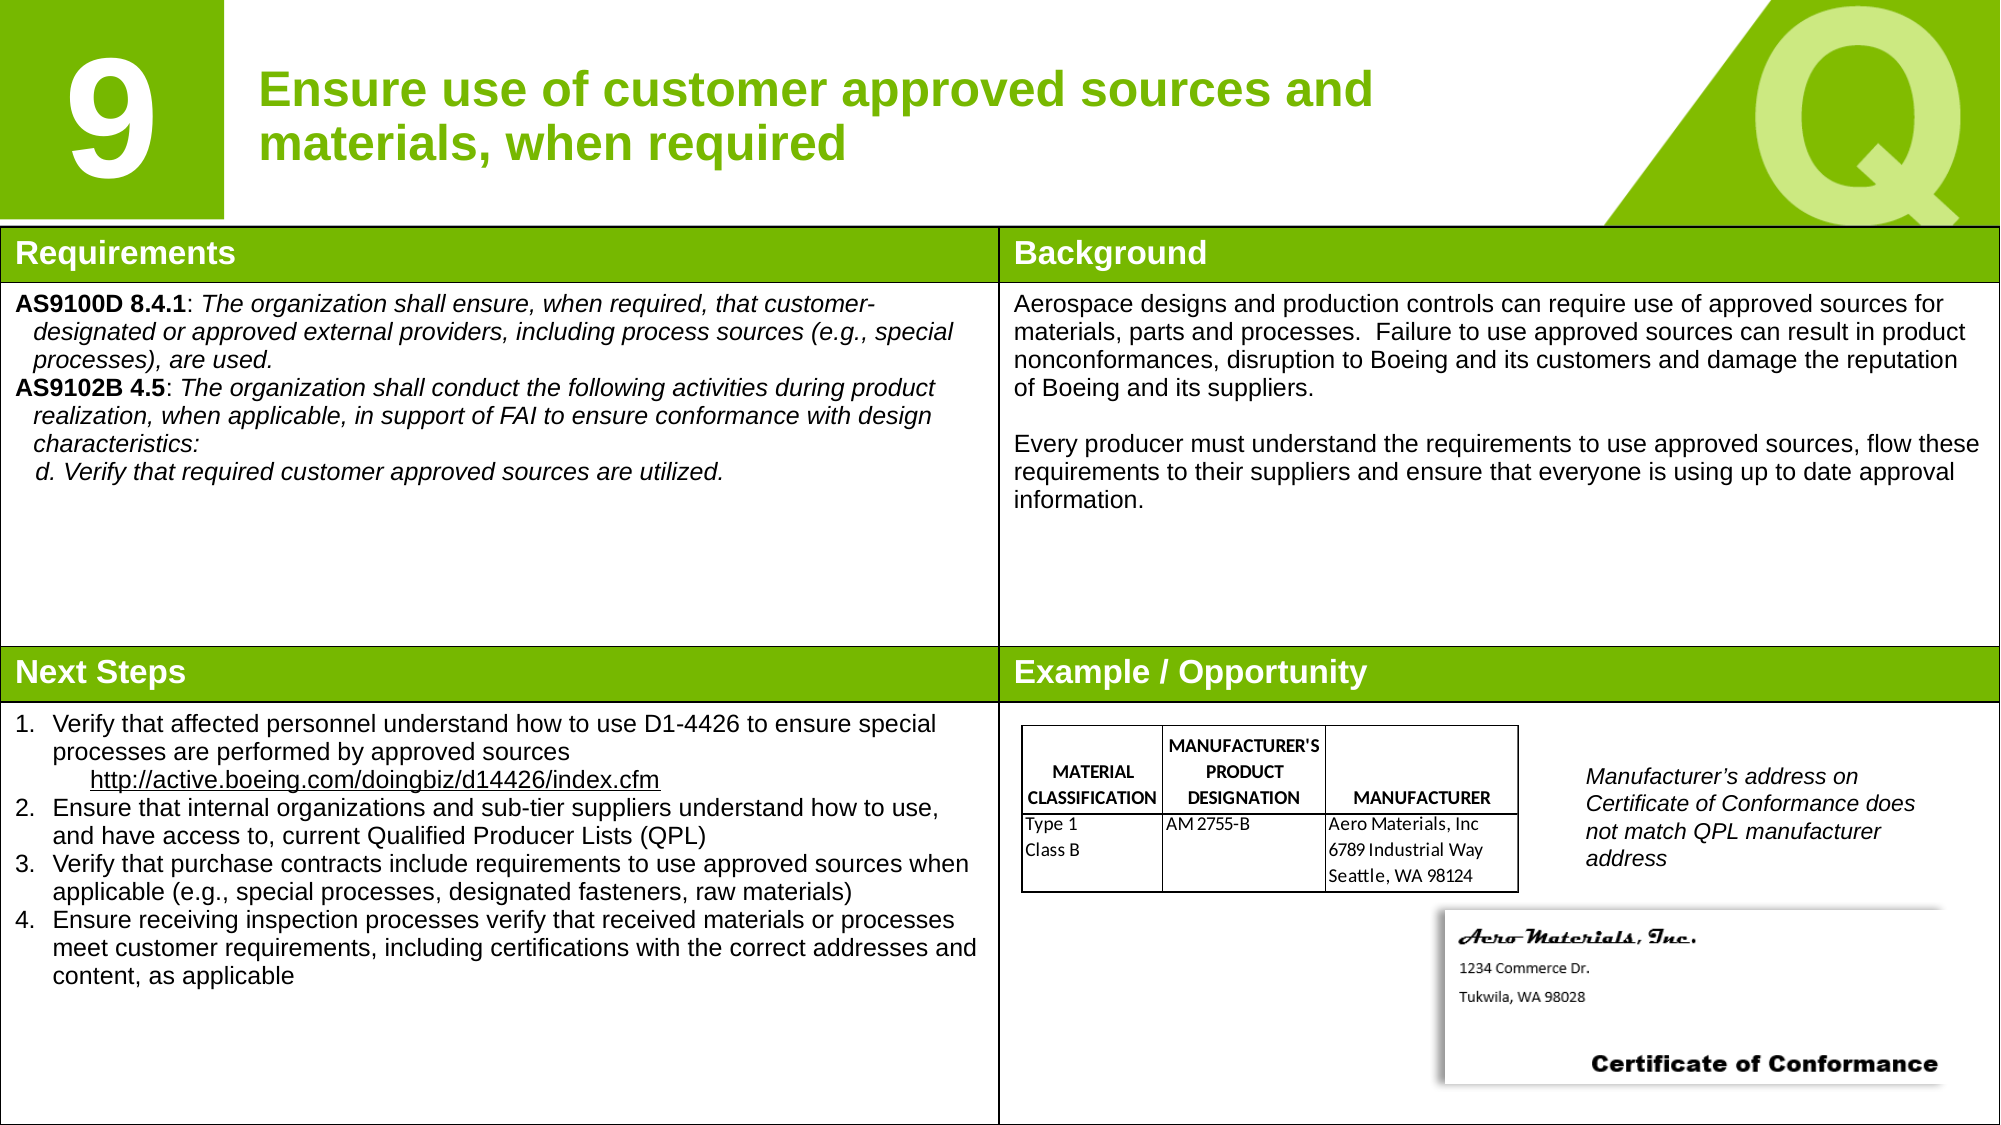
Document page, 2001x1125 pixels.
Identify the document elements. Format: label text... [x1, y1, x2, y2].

text_box Manufacturer’s address on Certificate of Conformance does not match QPL manufacturer address [1570, 754, 1948, 879]
table_header Background [1000, 228, 1999, 282]
table_cell Verify that affected personnel understand how to use D1-4426 to ensure special processes are performed by approved sources http://active.boeing.com/doingbiz/d14426/index.cfm Ensure that internal organizations and sub-tier suppliers understand how to use, and have access to, current Qualified Producer Lists (QPL) Verify that purchase contracts include requirements to use approved sources when applicable (e.g., special processes, designated fasteners, raw materials) Ensure receiving inspection processes verify that received materials or processes meet customer requirements, including certifications with the correct addresses and content, as applicable [1, 703, 998, 1124]
title Ensure use of customer approved sources and materials, when required [243, 26, 1595, 209]
table_header Requirements [1, 228, 998, 282]
table_cell Next Steps [1, 647, 998, 701]
table_cell Aerospace designs and production controls can require use of approved sources for materials, parts and processes. Failure to use approved sources can result in product nonconformances, disruption to Boeing and its customers and damage the reputation of Boeing and its suppliers. Every producer must understand the requirements to use approved sources, flow these requirements to their suppliers and ensure that everyone is using up to date approval information. [1000, 283, 1999, 646]
table_cell [1000, 703, 1999, 1124]
picture [1021, 724, 1519, 893]
table_cell AS9100D 8.4.1: The organization shall ensure, when required, that customer-designated or approved external providers, including process sources (e.g., special processes), are used. AS9102B 4.5: The organization shall conduct the following activities during product realization, when applicable, in support of FAI to ensure conformance with design characteristics: d. Verify that required customer approved sources are utilized. [1, 283, 998, 646]
picture [0, 0, 2000, 226]
table_cell Example / Opportunity [1000, 647, 1999, 701]
picture [1445, 910, 1948, 1084]
text_box 9 [0, 0, 225, 220]
